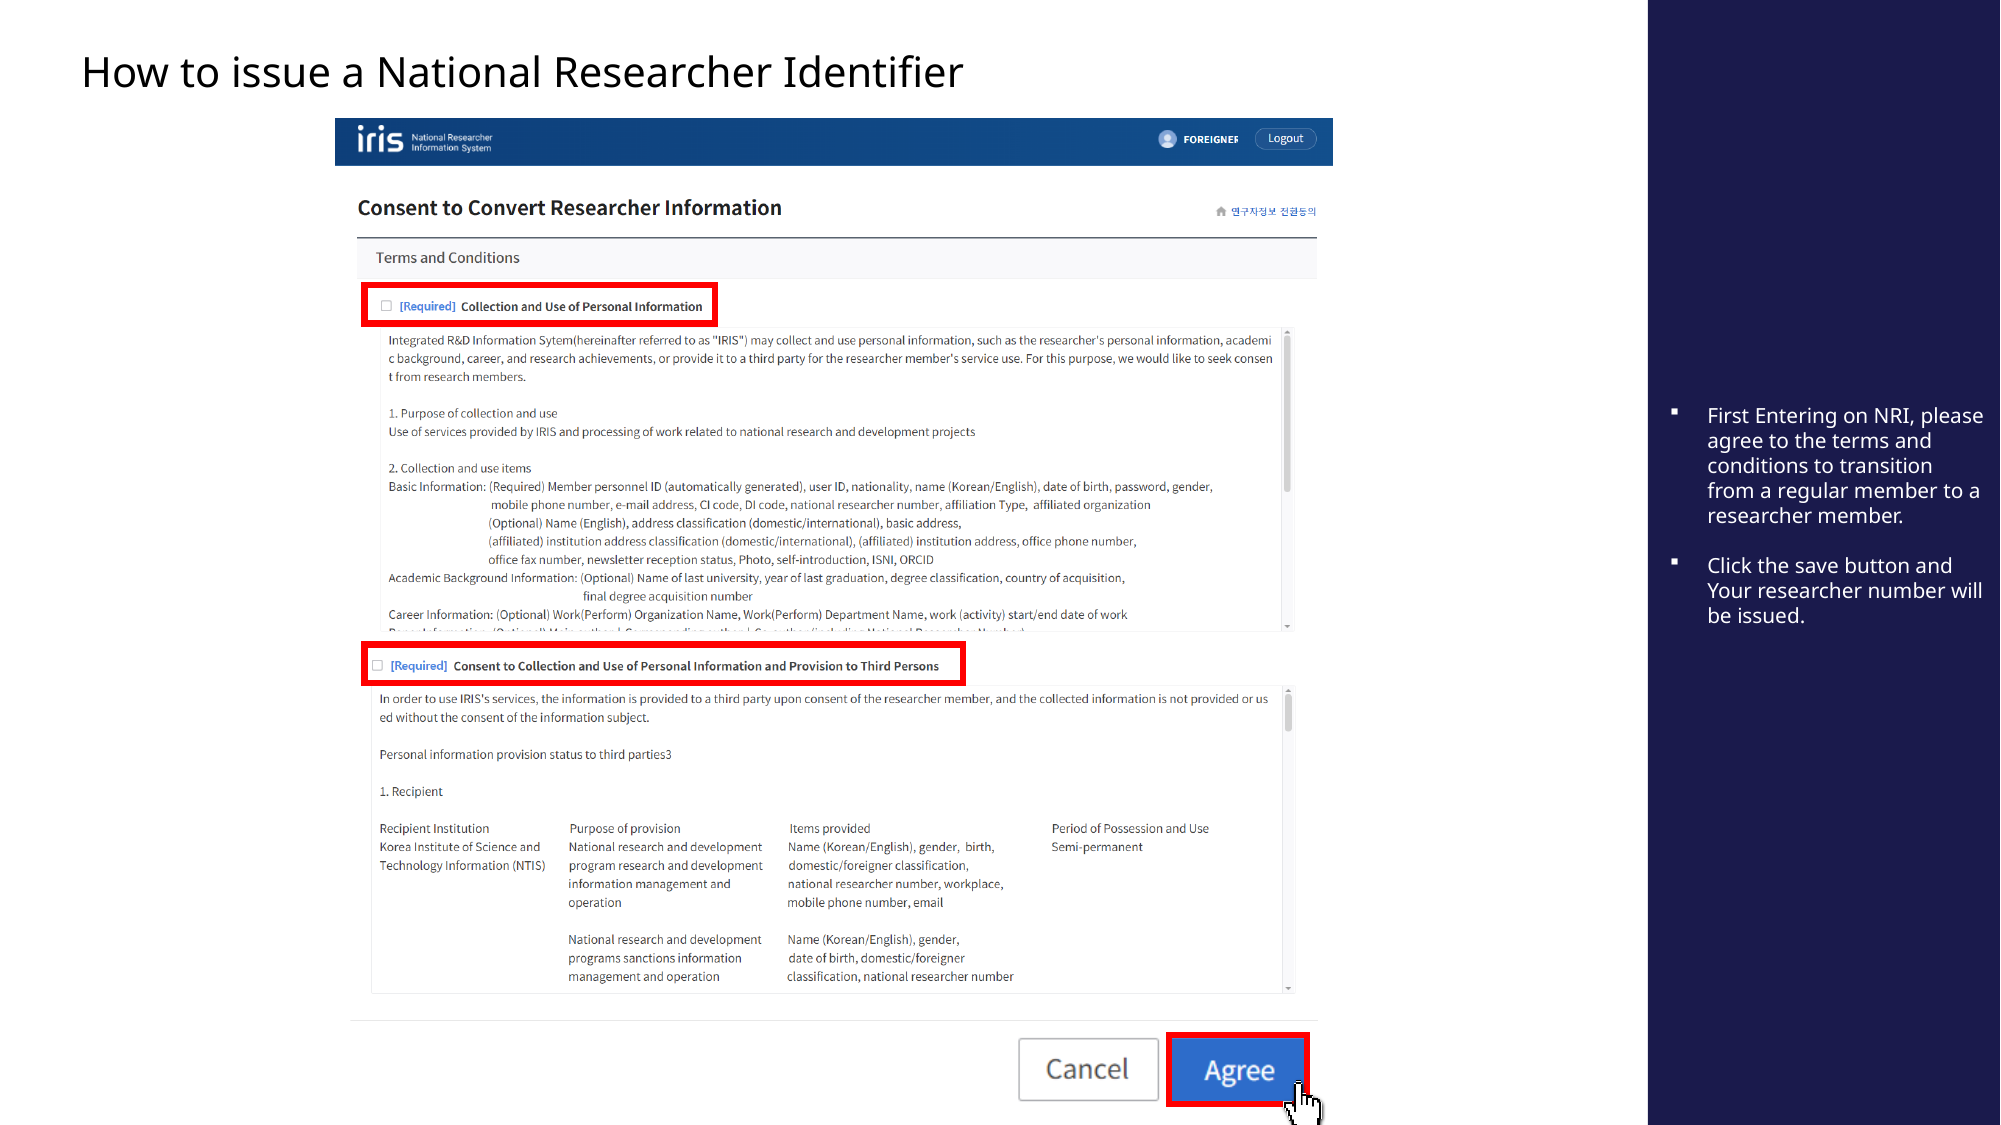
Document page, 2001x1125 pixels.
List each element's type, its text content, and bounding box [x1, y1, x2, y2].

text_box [1647, 0, 2000, 1125]
picture [975, 1027, 1345, 1125]
text_box How to issue a National Researcher Identifier [66, 38, 1362, 103]
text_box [335, 118, 1345, 1028]
